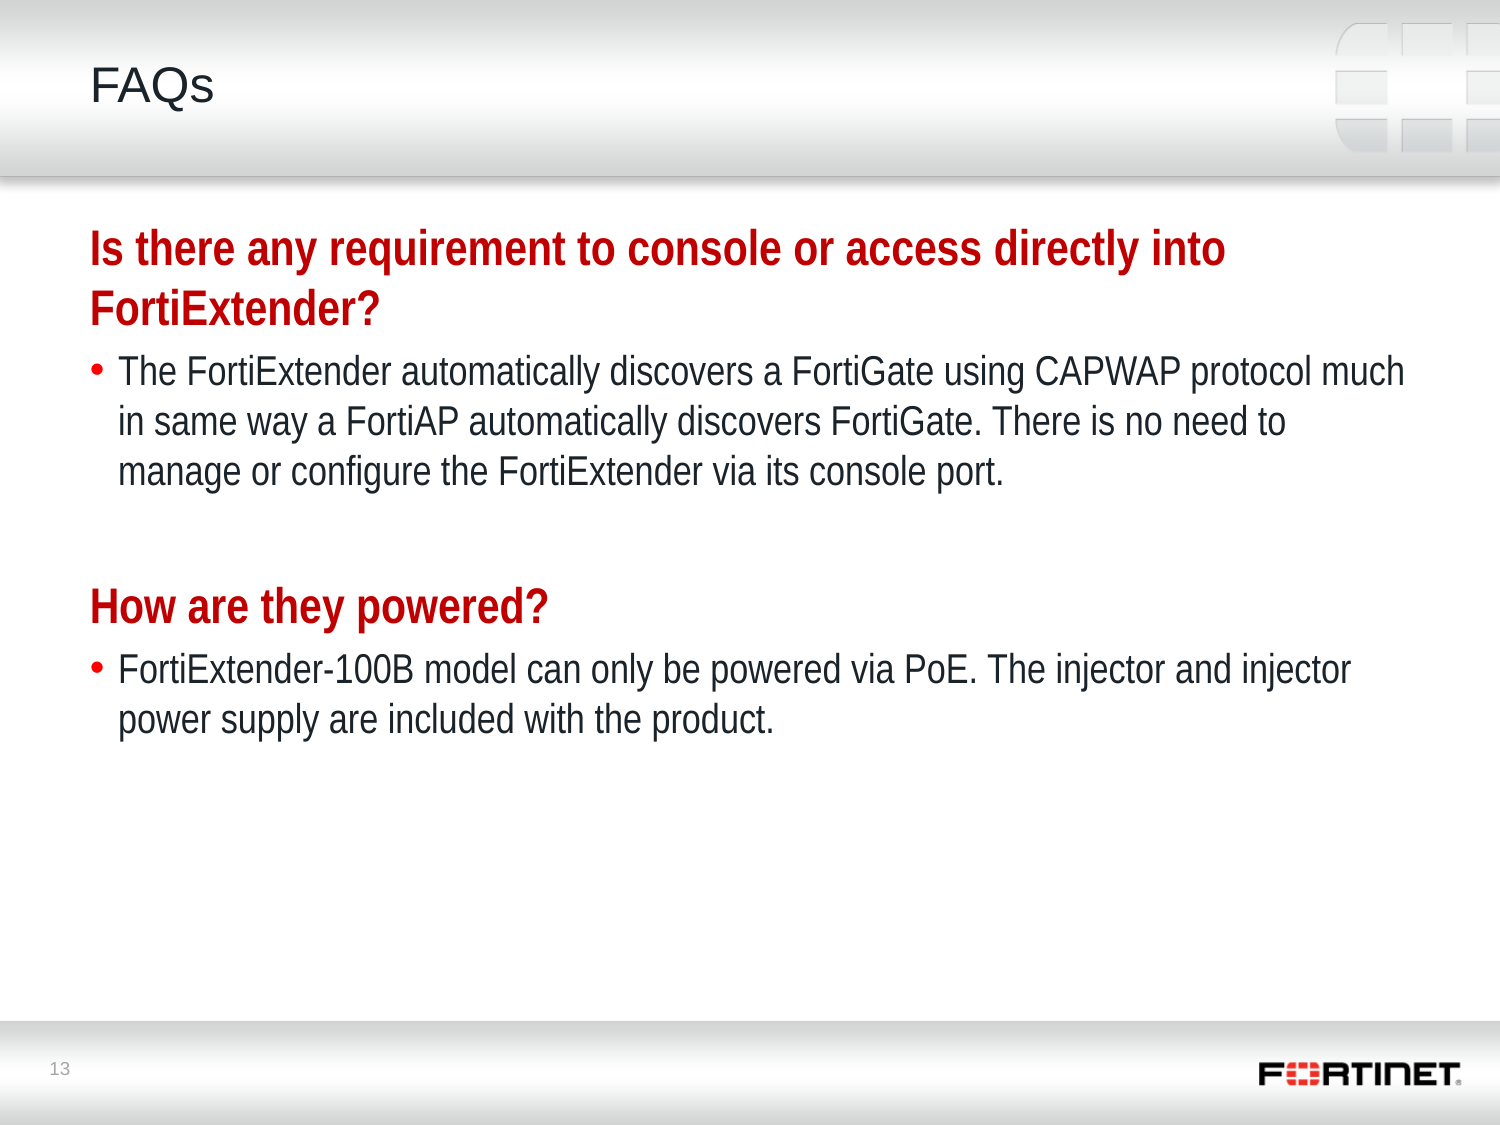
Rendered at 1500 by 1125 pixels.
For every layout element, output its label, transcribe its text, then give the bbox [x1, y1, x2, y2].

title FAQs [75, 45, 1425, 138]
picture [0, 0, 1500, 1125]
list Is there any requirement to console or access directly into FortiExtender? The FortiExtender automatically discovers a FortiGate using CAPWAP protocol much in same way a FortiAP automatically discovers FortiGate. There is no need to manage or configure the FortiExtender via its console port. How are they powered? FortiExtender-100B model can only be powered via PoE. The injector and injector power supply are included with the product. [75, 208, 1425, 976]
